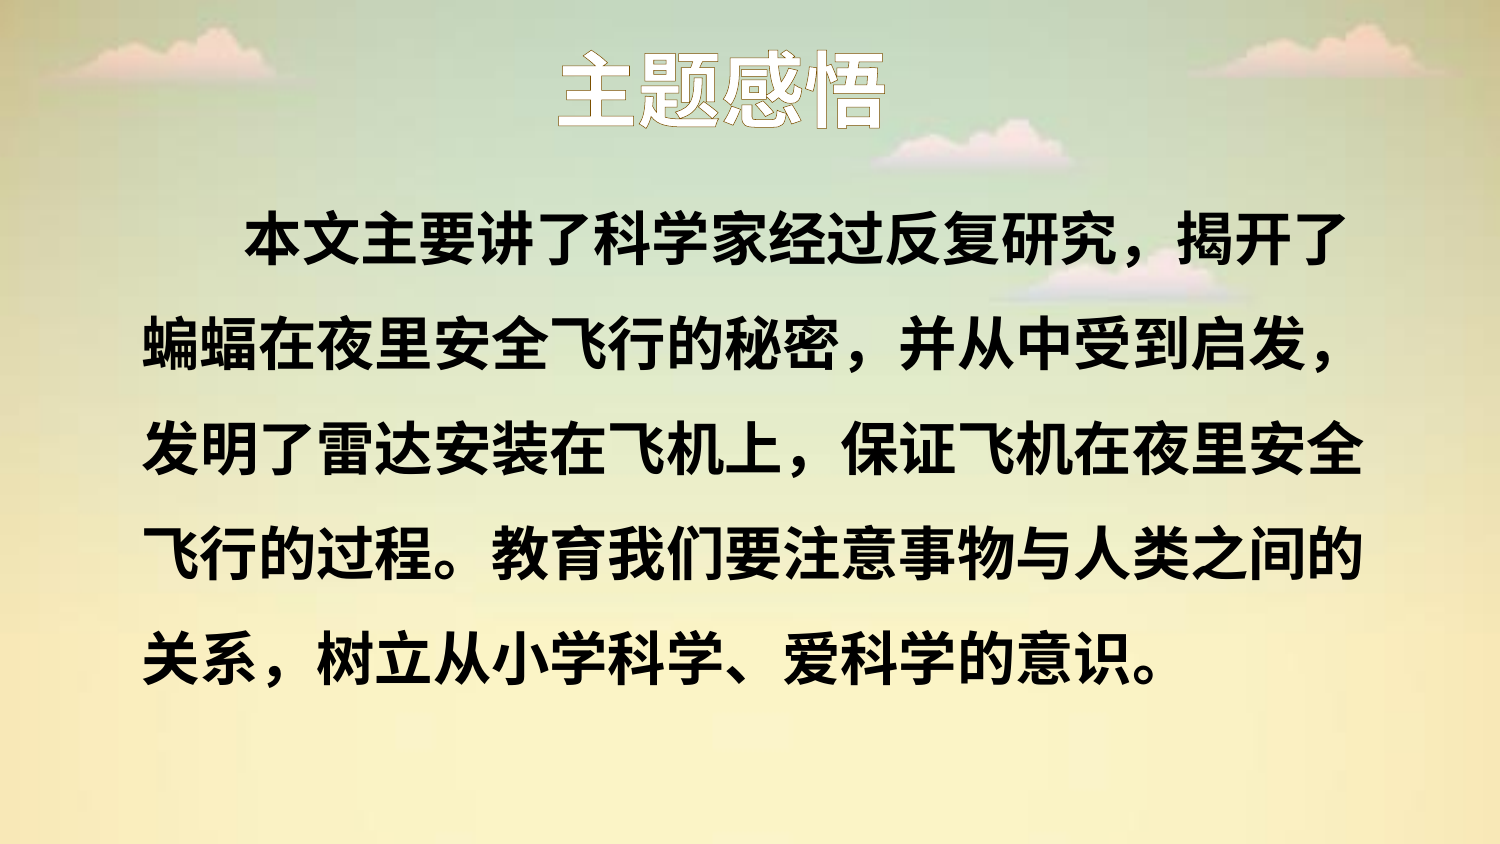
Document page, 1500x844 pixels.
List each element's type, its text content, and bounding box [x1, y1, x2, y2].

text_box 本文主要讲了科学家经过反复研究，揭开了蝙蝠在夜里安全飞行的秘密，并从中受到启发，发明了雷达安装在飞机上，保证飞机在夜里安全飞行的过程。教育我们要注意事物与人类之间的关系，树立从小学科学、爱科学的意识。 [127, 159, 1383, 784]
text_box 主题感悟 [539, 30, 903, 146]
picture [0, 0, 1500, 844]
